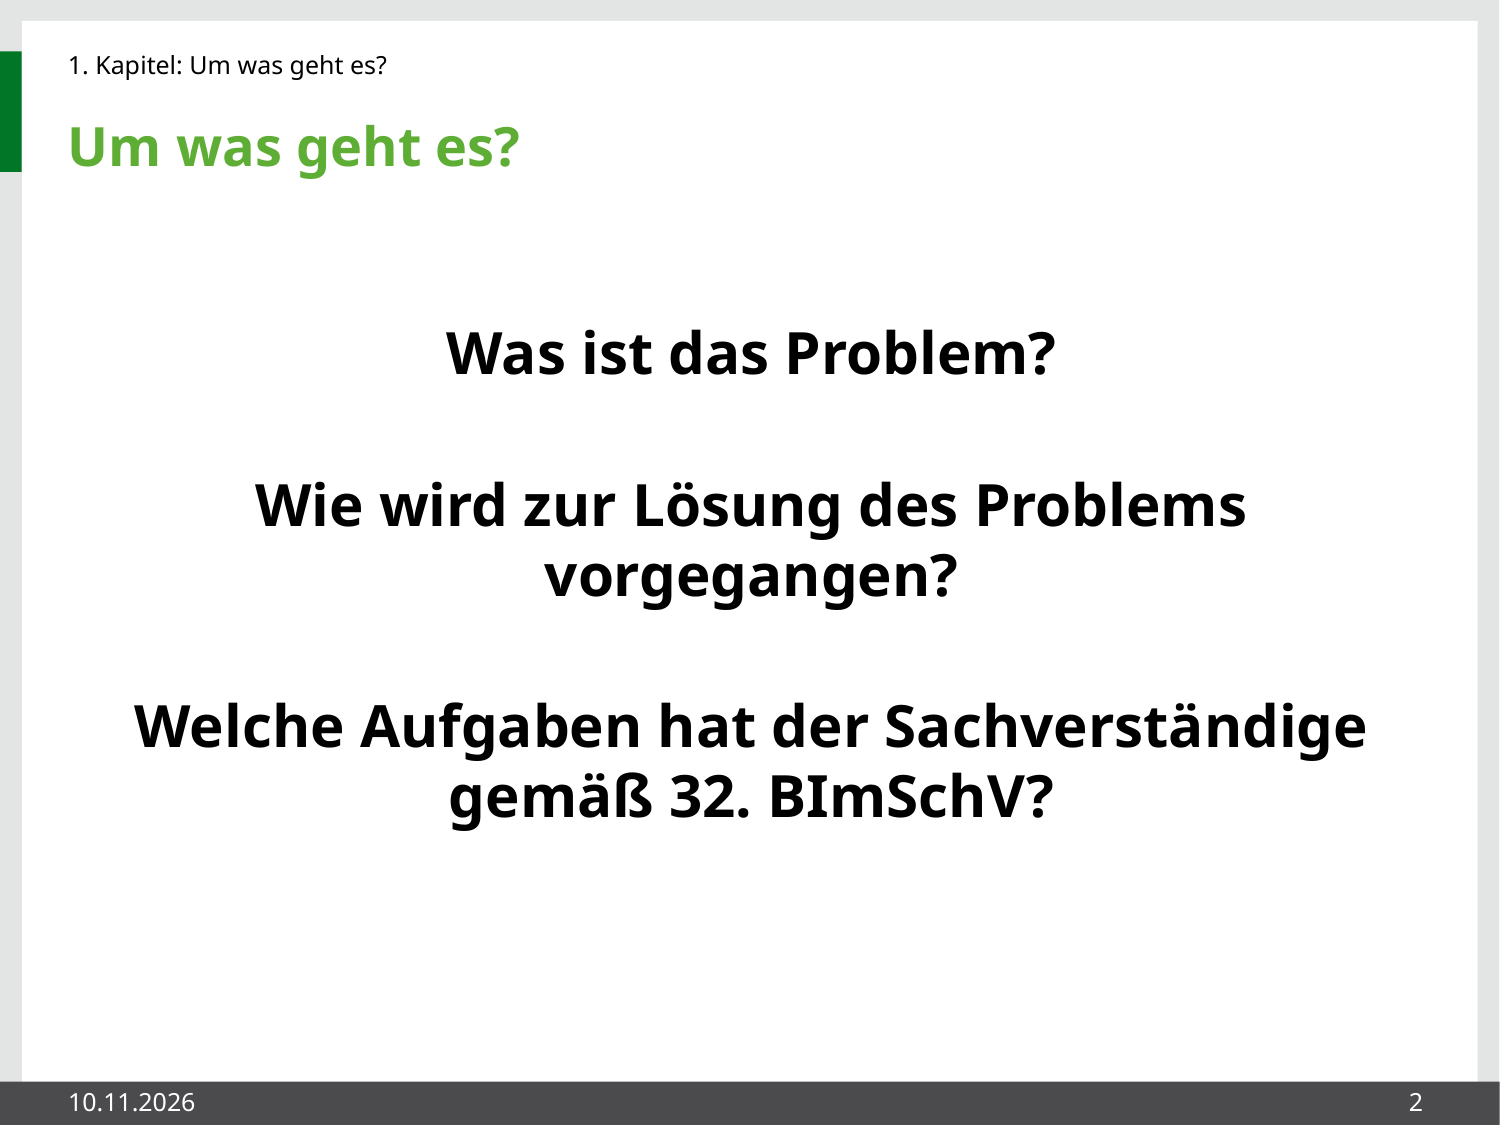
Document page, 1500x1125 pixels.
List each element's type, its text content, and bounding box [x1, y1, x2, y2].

title Um was geht es? [67, 77, 1427, 178]
slide_number 2 [1331, 1082, 1423, 1125]
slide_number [68, 1082, 231, 1125]
list Was ist das Problem? Wie wird zur Lösung des Problems vorgegangen? Welche Aufgaben hat der Sachverständige gemäß 32. BImSchV? [68, 316, 1436, 894]
list 1. Kapitel: Um was geht es? [67, 49, 1415, 88]
